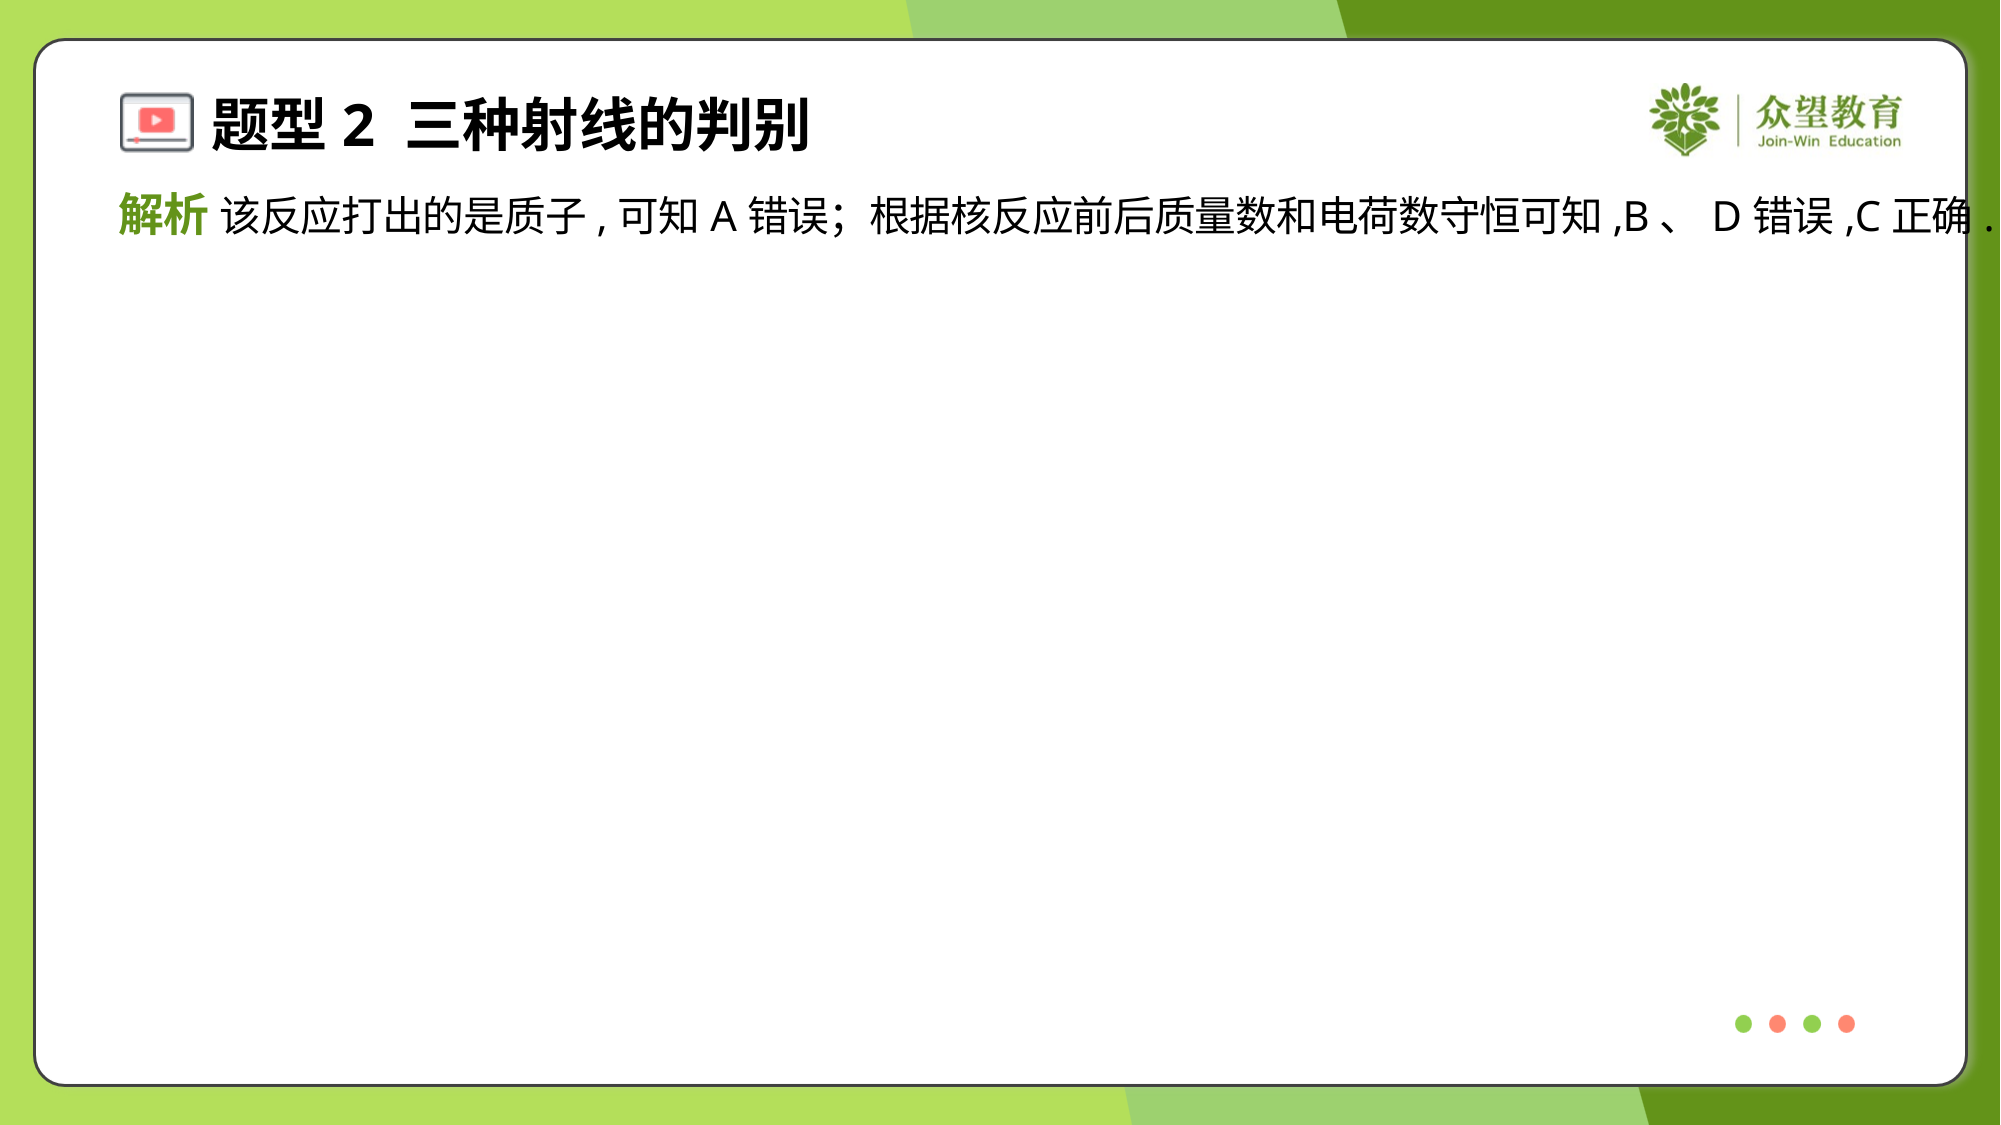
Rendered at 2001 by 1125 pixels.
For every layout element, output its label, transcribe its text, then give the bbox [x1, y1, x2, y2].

text_box 解析 该反应打出的是质子,可知A错误；根据核反应前后质量数和电荷数守恒可知,B、D错误,C正确. [118, 159, 1883, 231]
picture [0, 0, 2000, 1125]
